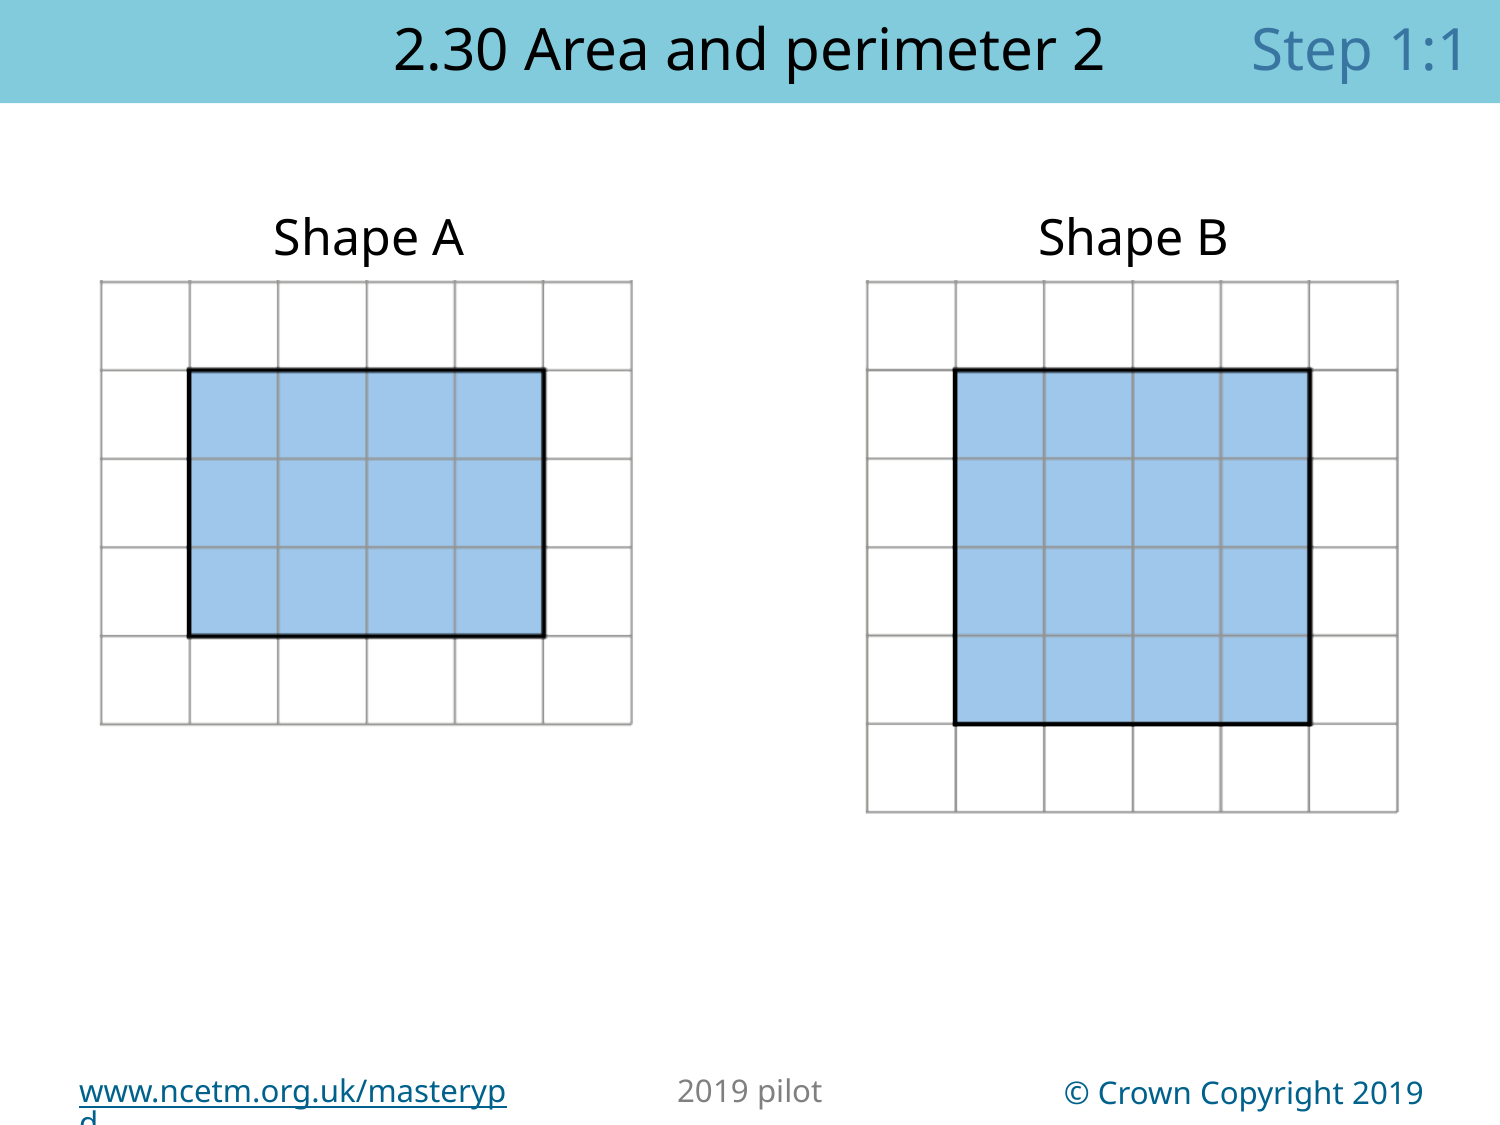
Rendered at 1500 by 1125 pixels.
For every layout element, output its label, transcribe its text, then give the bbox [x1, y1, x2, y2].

picture [832, 280, 1431, 914]
text_box Shape A [259, 197, 480, 273]
text_box Shape B [1023, 197, 1244, 273]
list Step 1:1 [0, 0, 1500, 104]
picture [69, 280, 664, 792]
